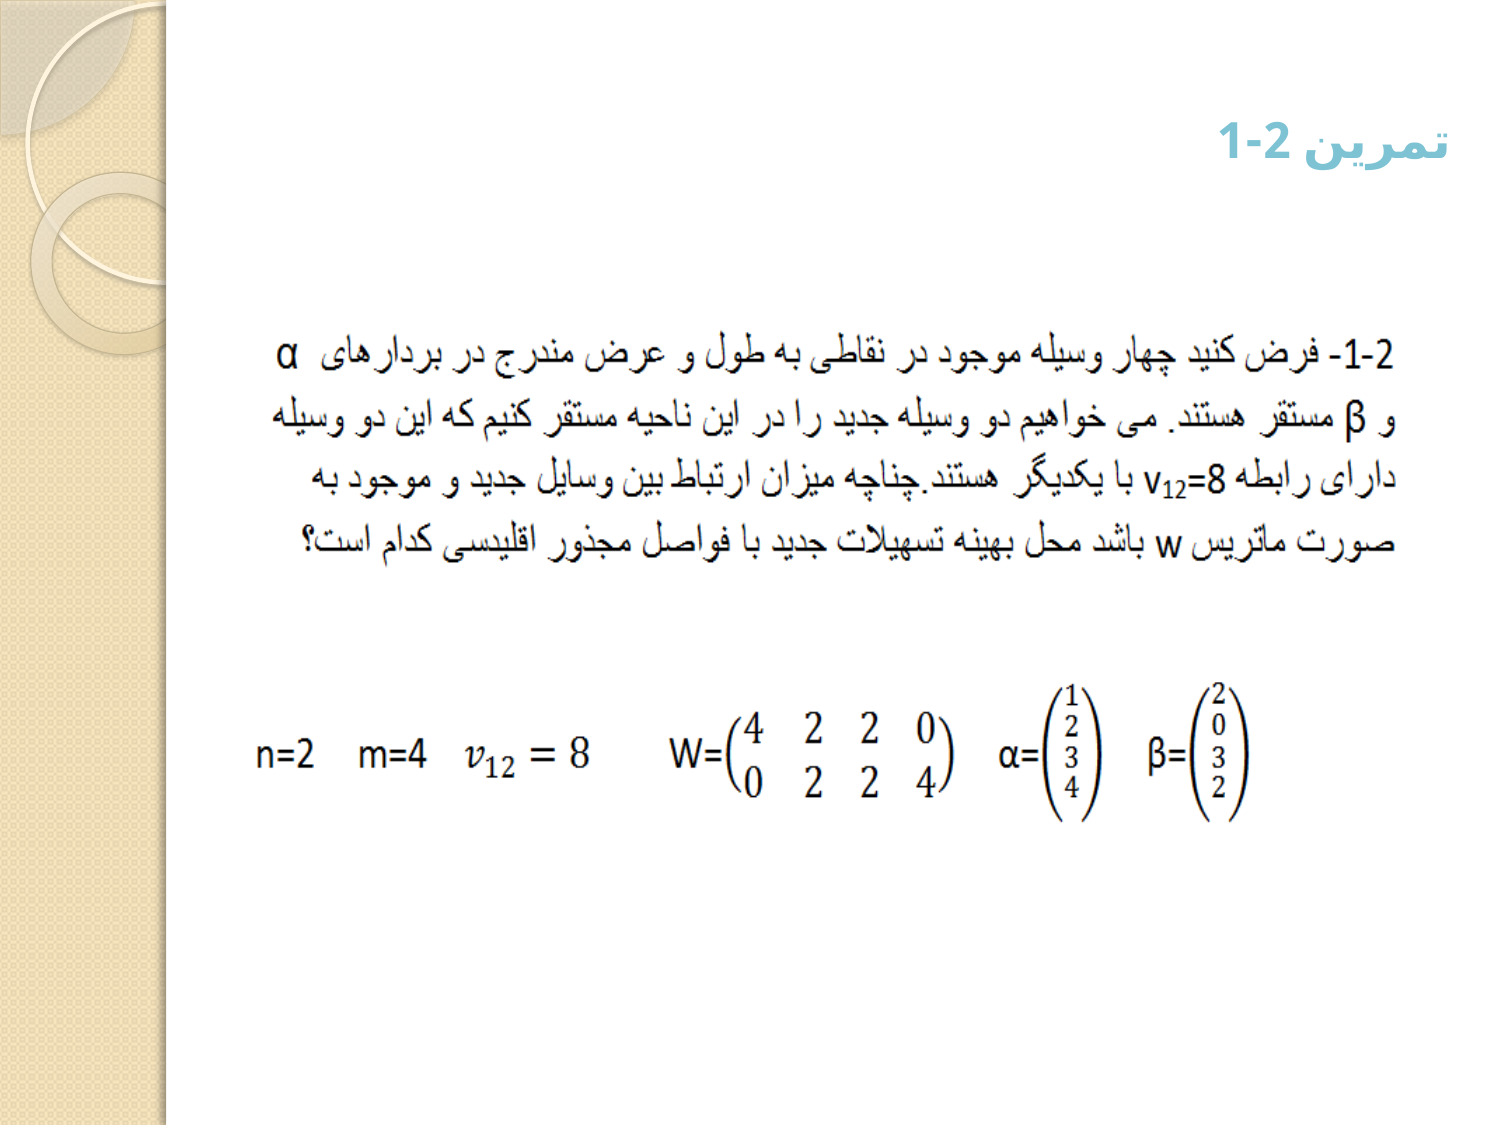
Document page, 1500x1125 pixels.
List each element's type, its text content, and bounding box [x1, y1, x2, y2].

title تمرین 2-1 [235, 45, 1466, 233]
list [170, 290, 1466, 865]
